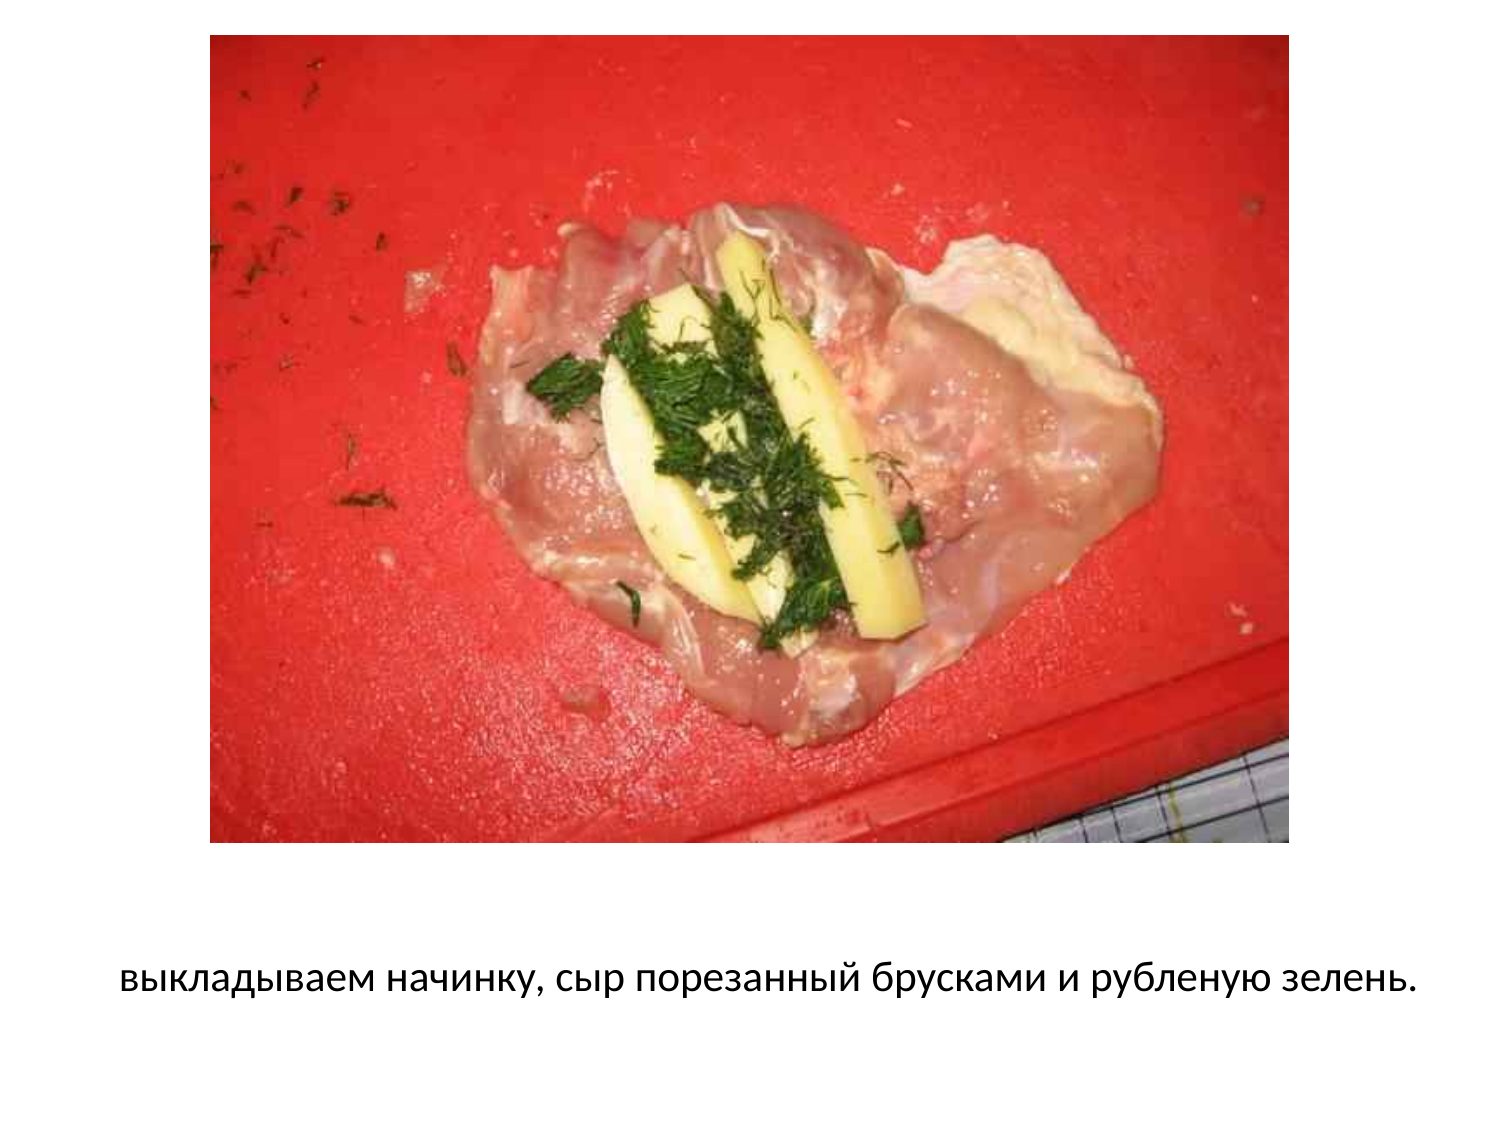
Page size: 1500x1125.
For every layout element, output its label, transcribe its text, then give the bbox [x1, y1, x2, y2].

title выкладываем начинку, сыр порезанный брусками и рубленую зелень. [93, 937, 1444, 1125]
picture [210, 34, 1290, 843]
